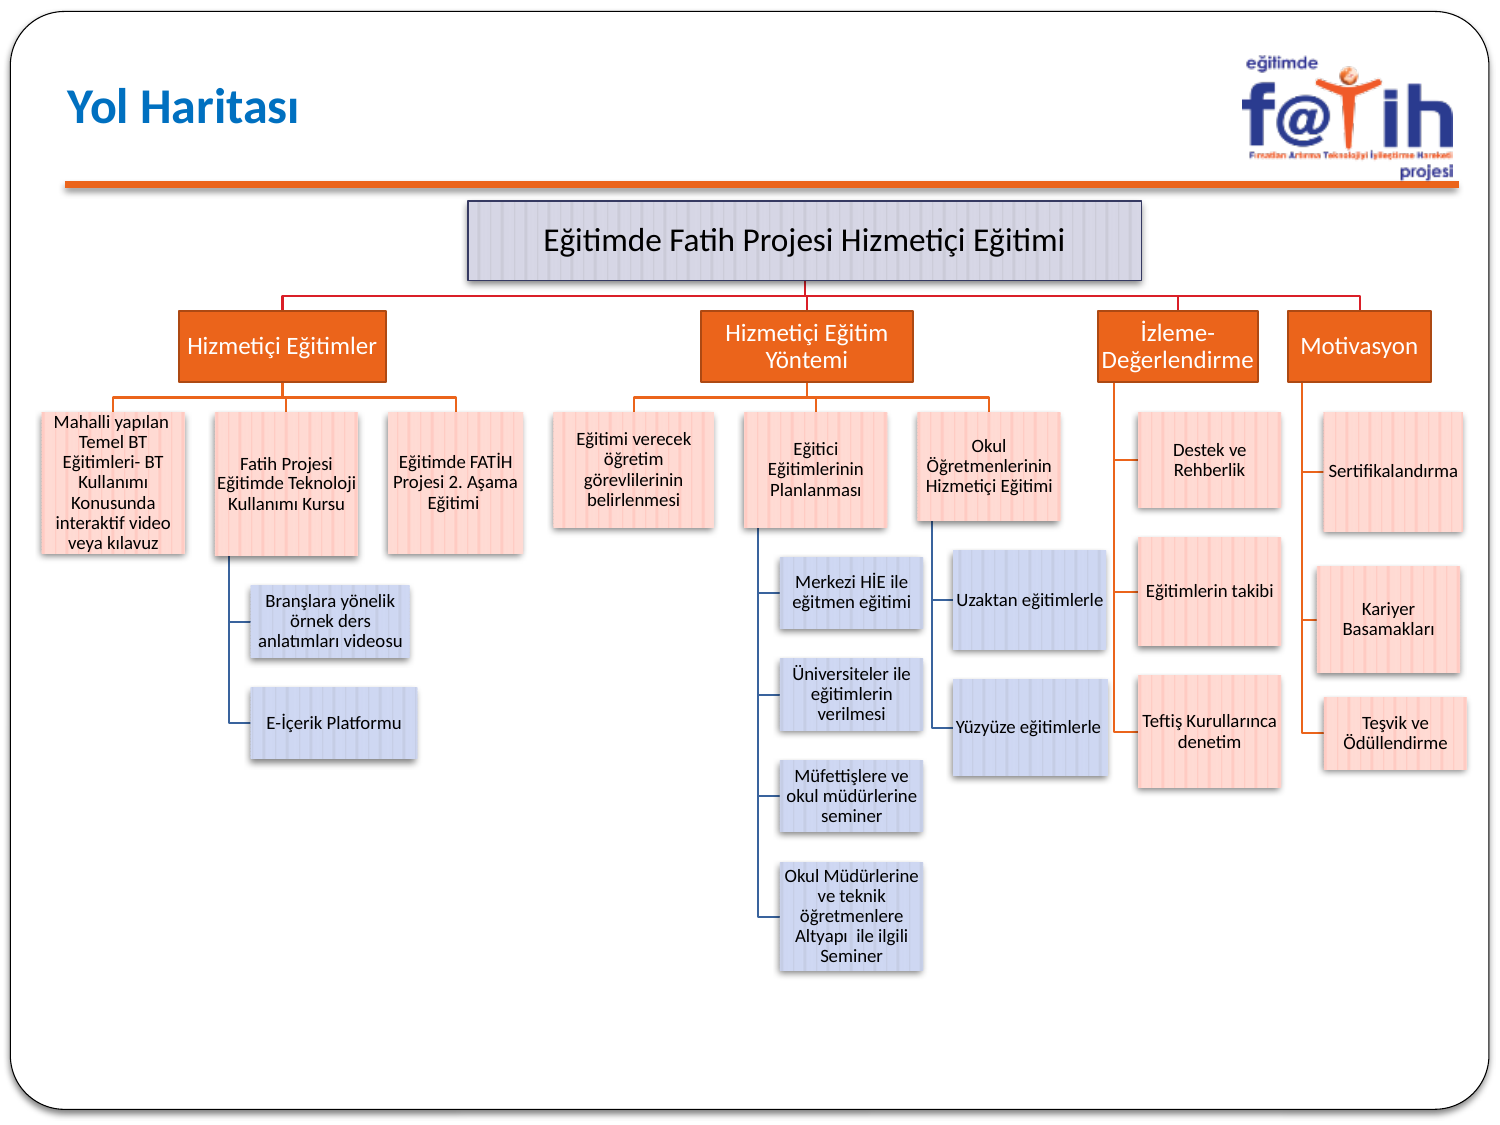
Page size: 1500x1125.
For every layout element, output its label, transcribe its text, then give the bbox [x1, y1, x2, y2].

text_box Yol Haritası [53, 66, 1187, 149]
picture [1242, 54, 1453, 160]
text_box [40, 160, 1468, 1012]
